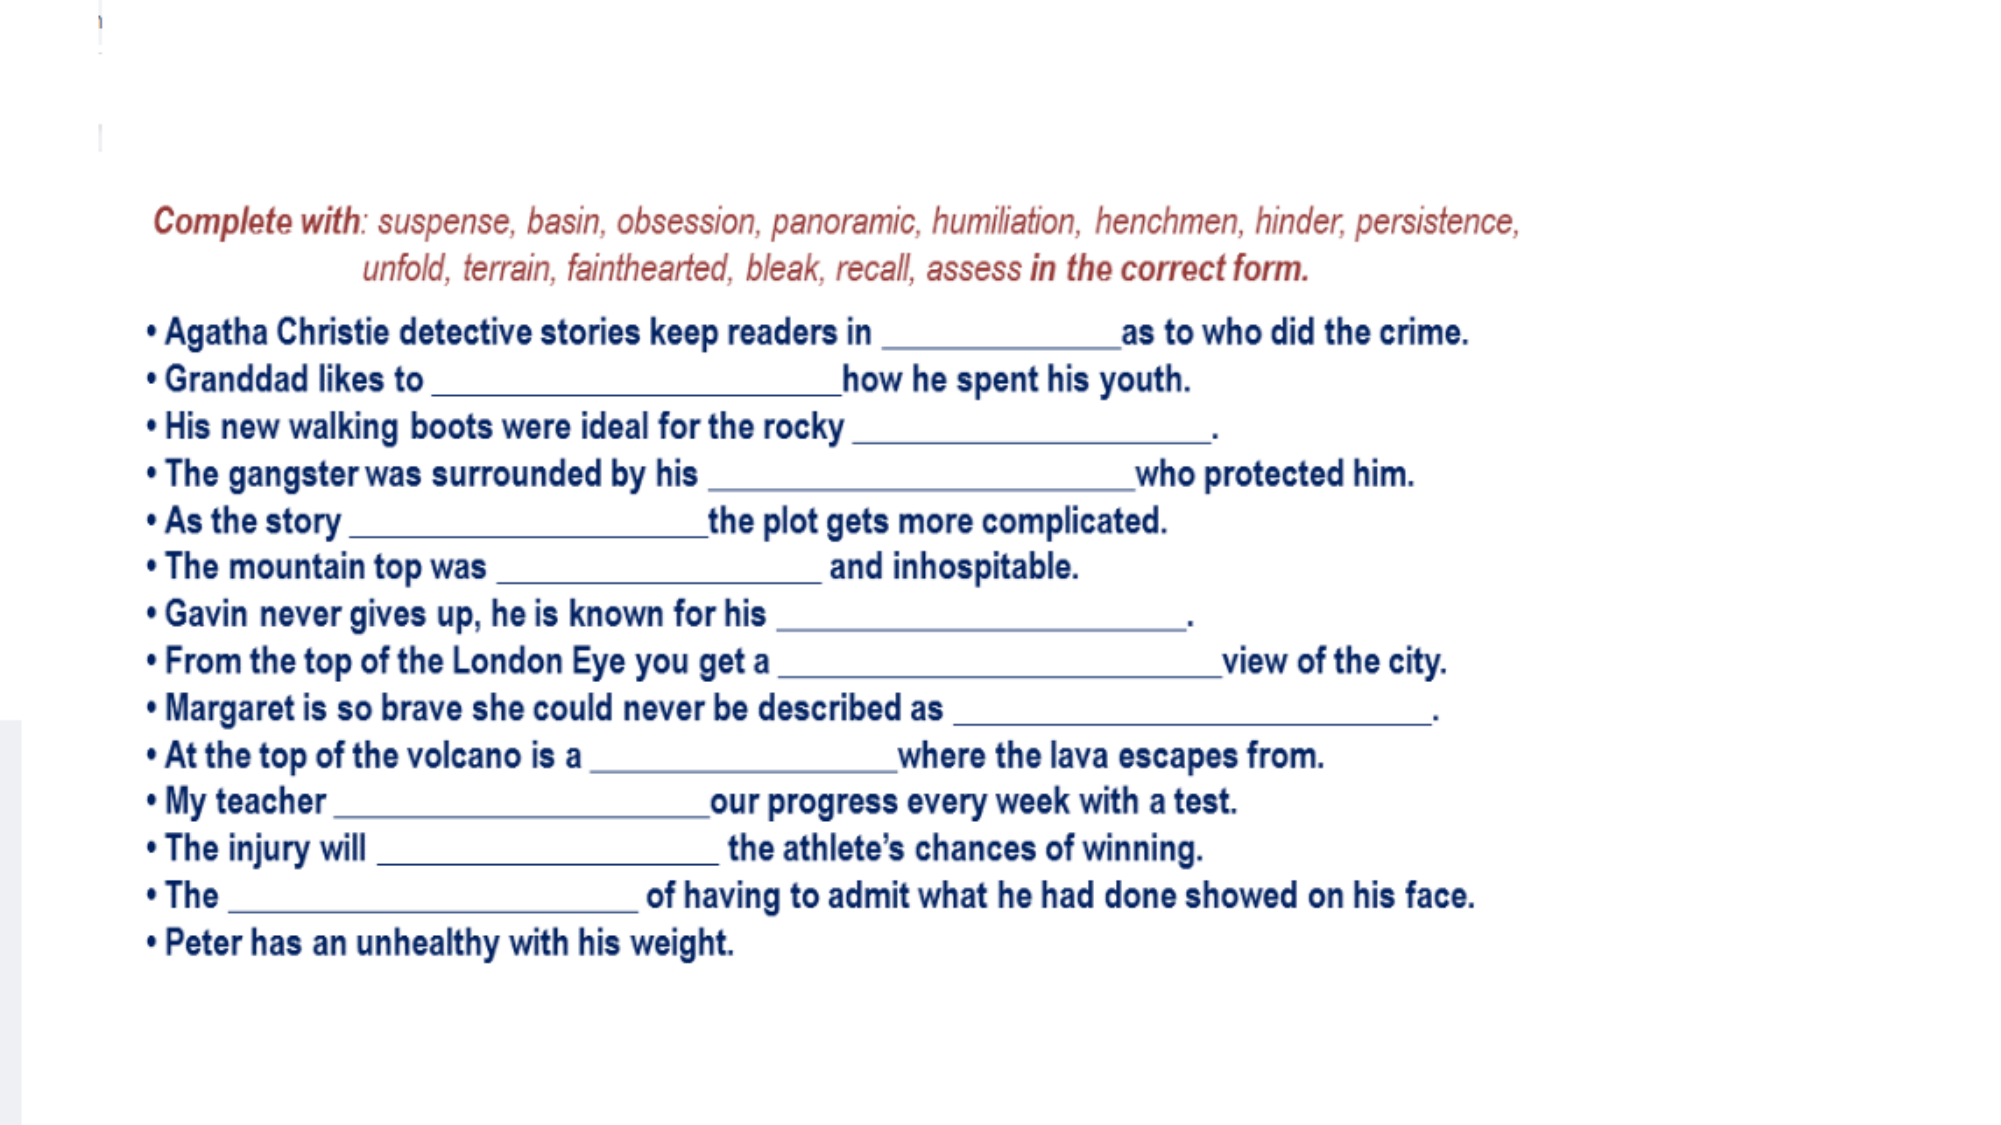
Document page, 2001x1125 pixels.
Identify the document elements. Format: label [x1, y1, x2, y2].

list [0, 0, 1863, 1125]
